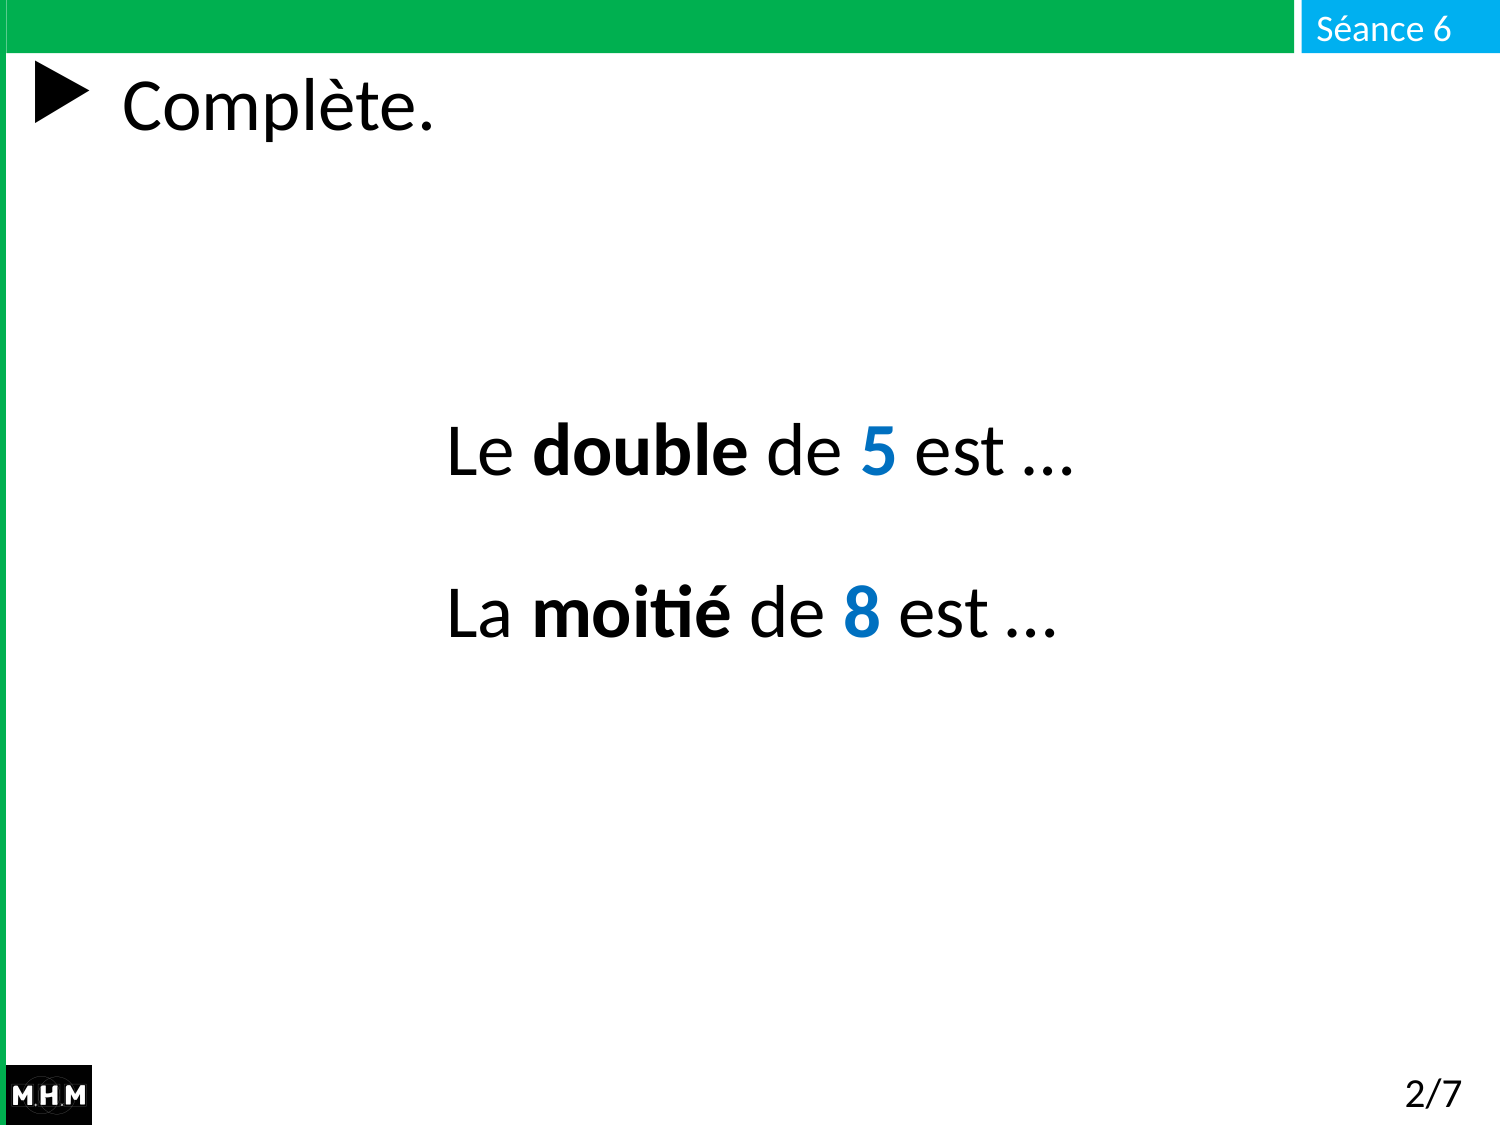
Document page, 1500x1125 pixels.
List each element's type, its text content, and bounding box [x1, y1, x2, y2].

text_box Le double de 5 est … La moitié de 8 est … [431, 386, 1120, 679]
picture [6, 1065, 92, 1125]
title Complète. [13, 58, 1397, 154]
text_box 2/7 [1389, 1064, 1500, 1125]
